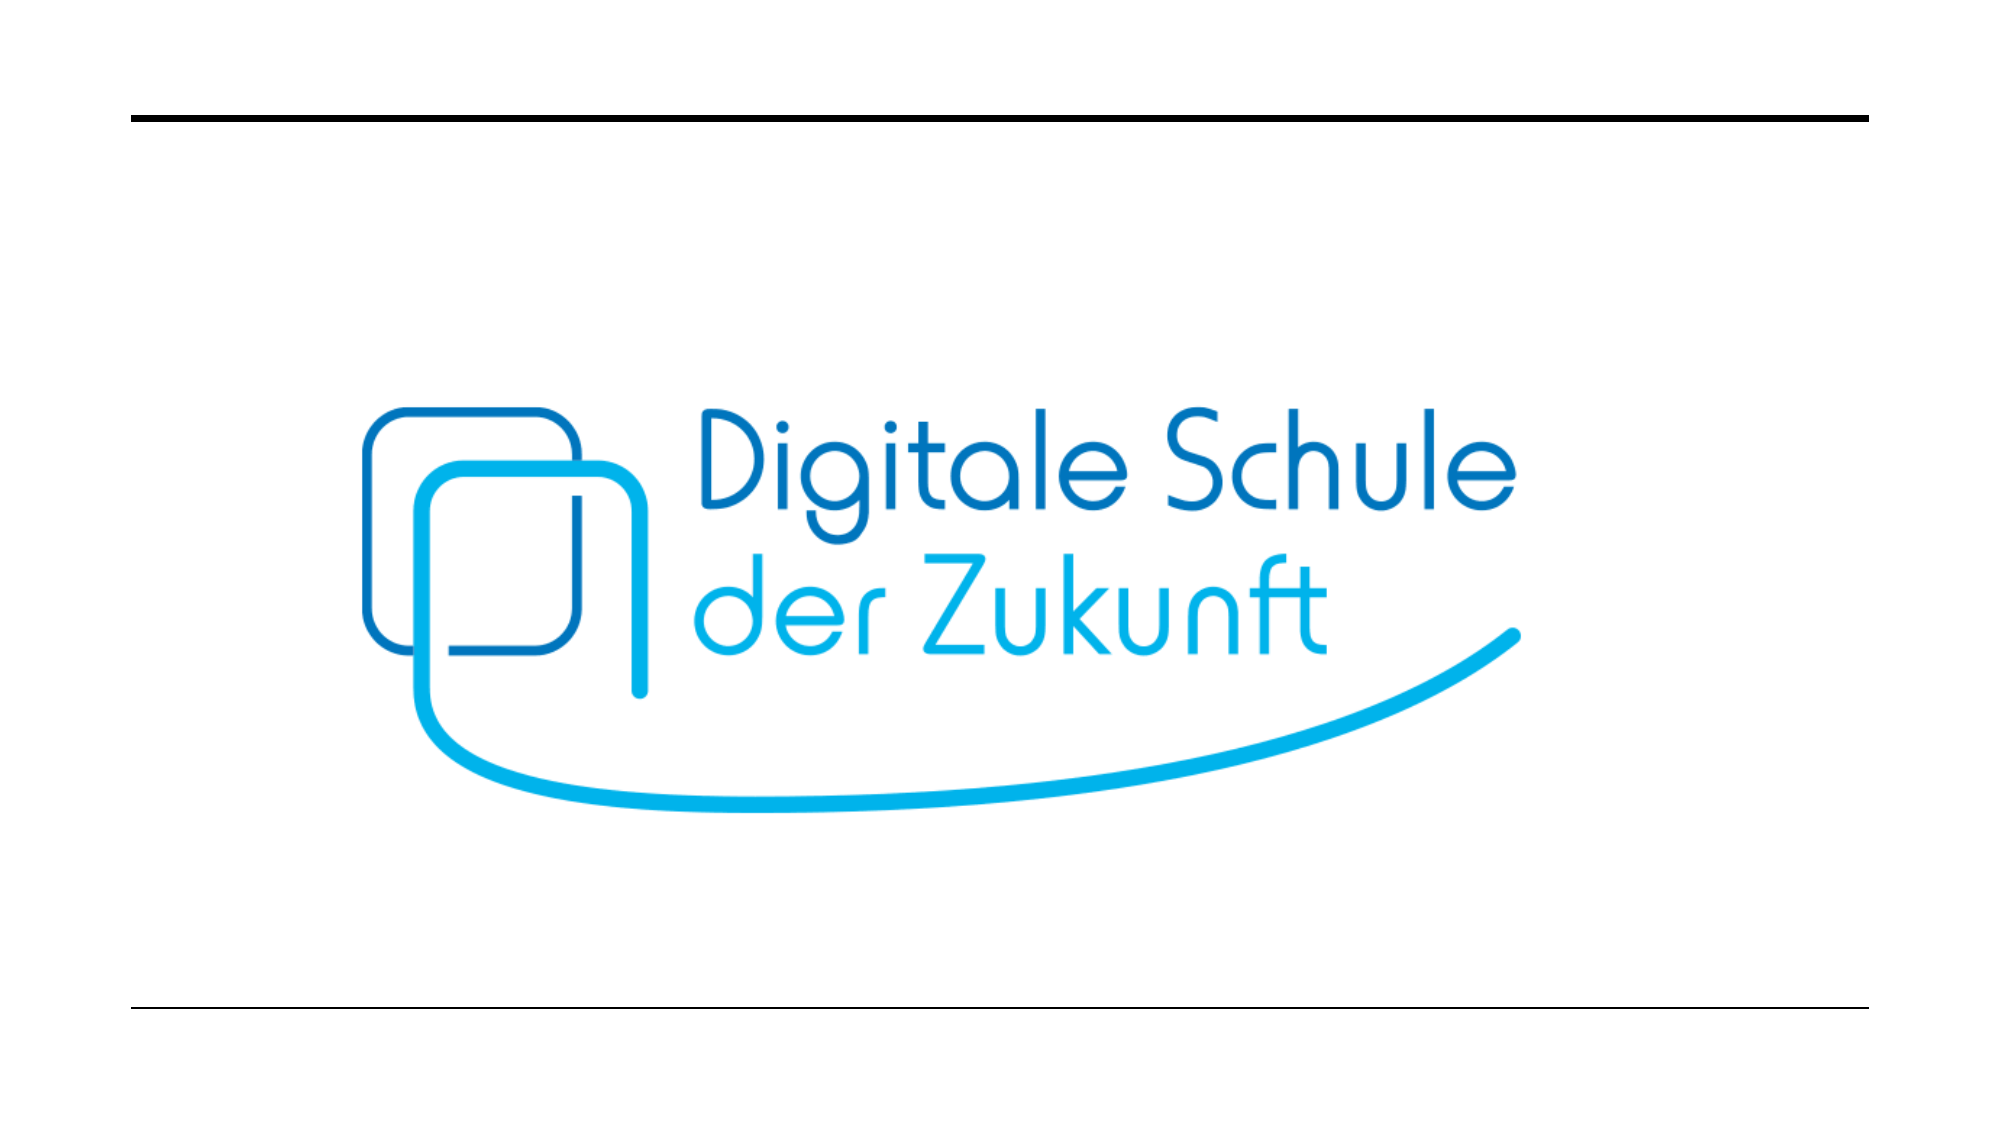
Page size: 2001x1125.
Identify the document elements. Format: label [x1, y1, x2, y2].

picture [93, 280, 1831, 819]
